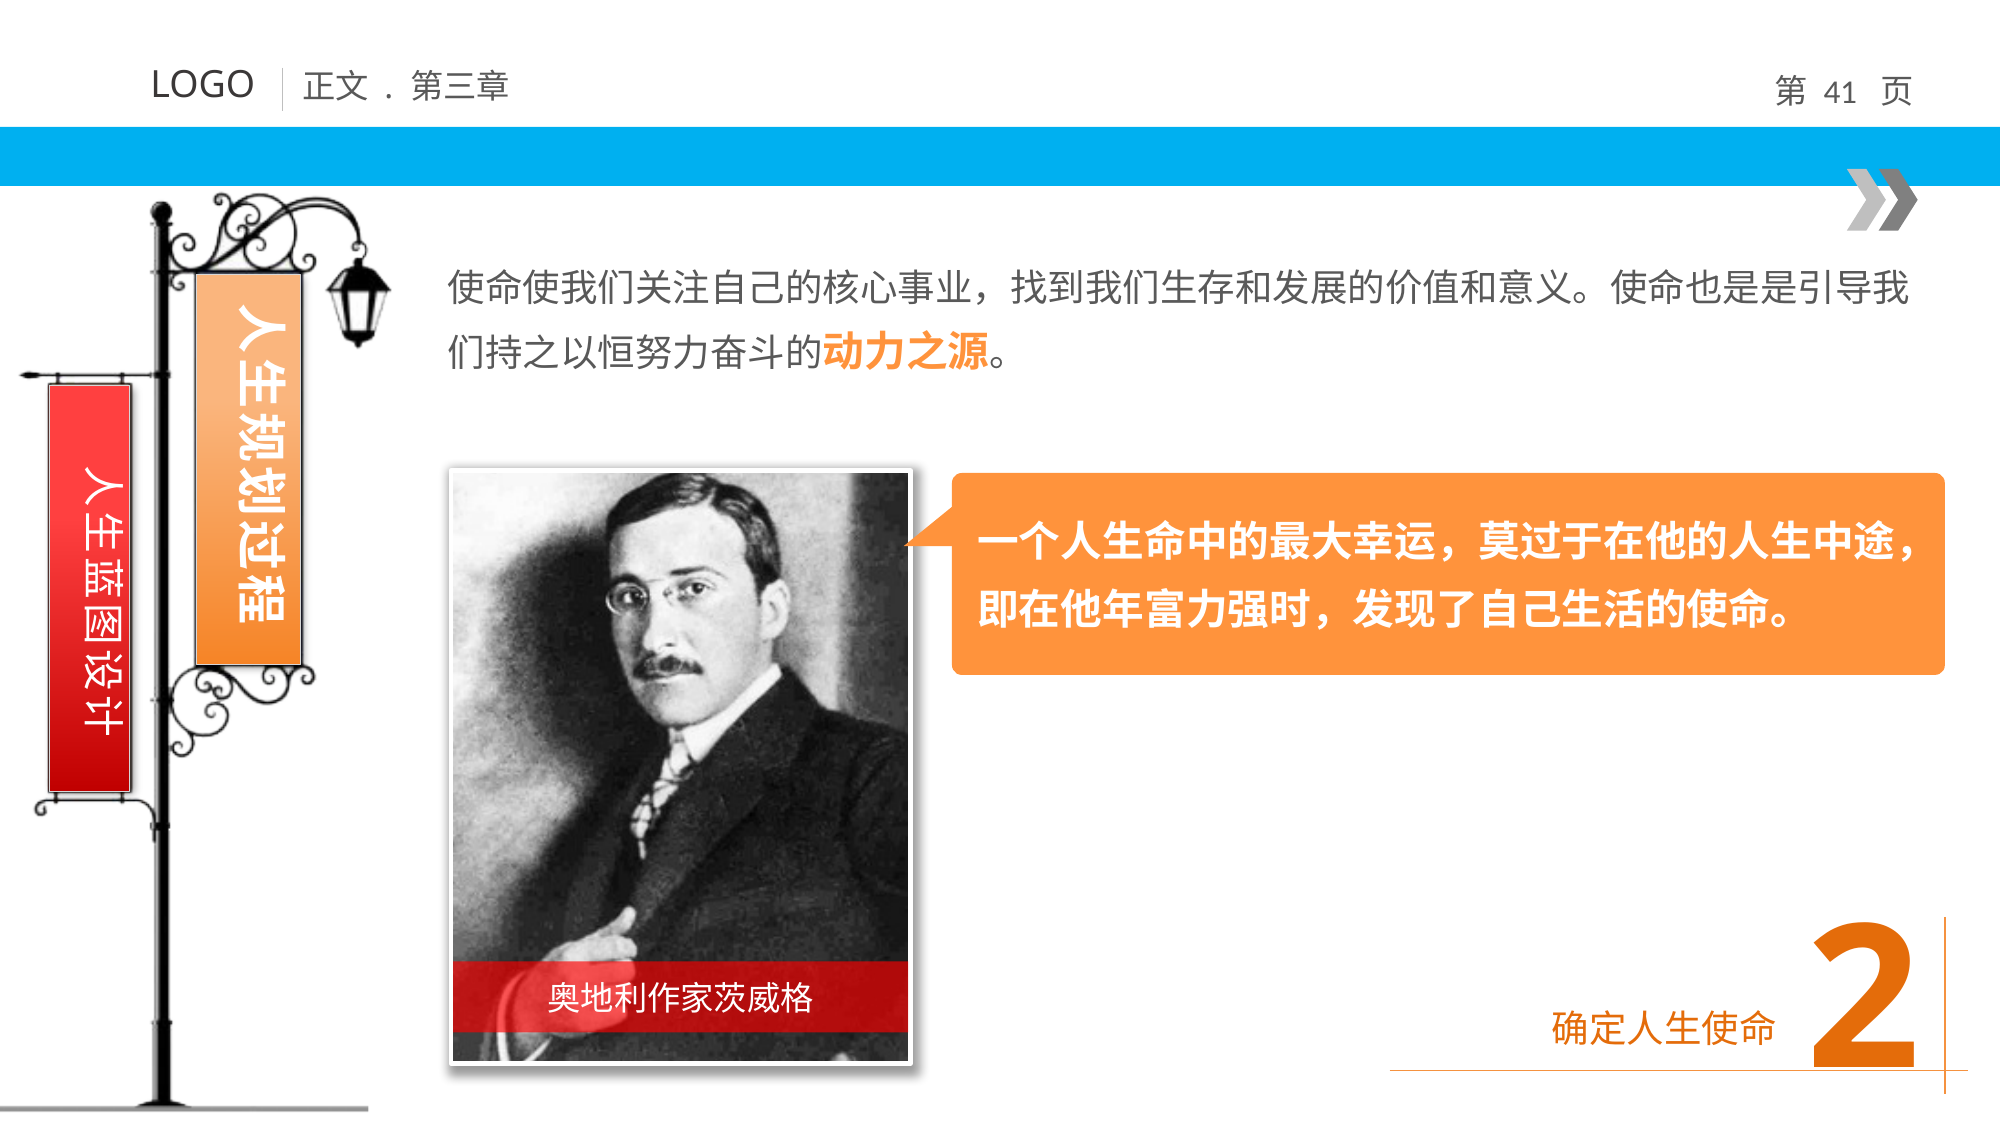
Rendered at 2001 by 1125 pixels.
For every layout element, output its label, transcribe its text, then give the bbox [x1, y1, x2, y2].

text_box [909, 504, 953, 548]
picture [0, 187, 413, 1125]
text_box 使命使我们关注自己的核心事业，找到我们生存和发展的价值和意义。使命也是是引导我们持之以恒努力奋斗的动力之源。 [432, 243, 1945, 382]
text_box [950, 471, 1946, 676]
text_box 一个人生命中的最大幸运，莫过于在他的人生中途，即在他年富力强时，发现了自己生活的使命。 [962, 488, 1915, 641]
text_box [1389, 860, 1969, 1118]
text_box 人生蓝图设计 [56, 404, 138, 799]
picture [453, 472, 909, 1062]
